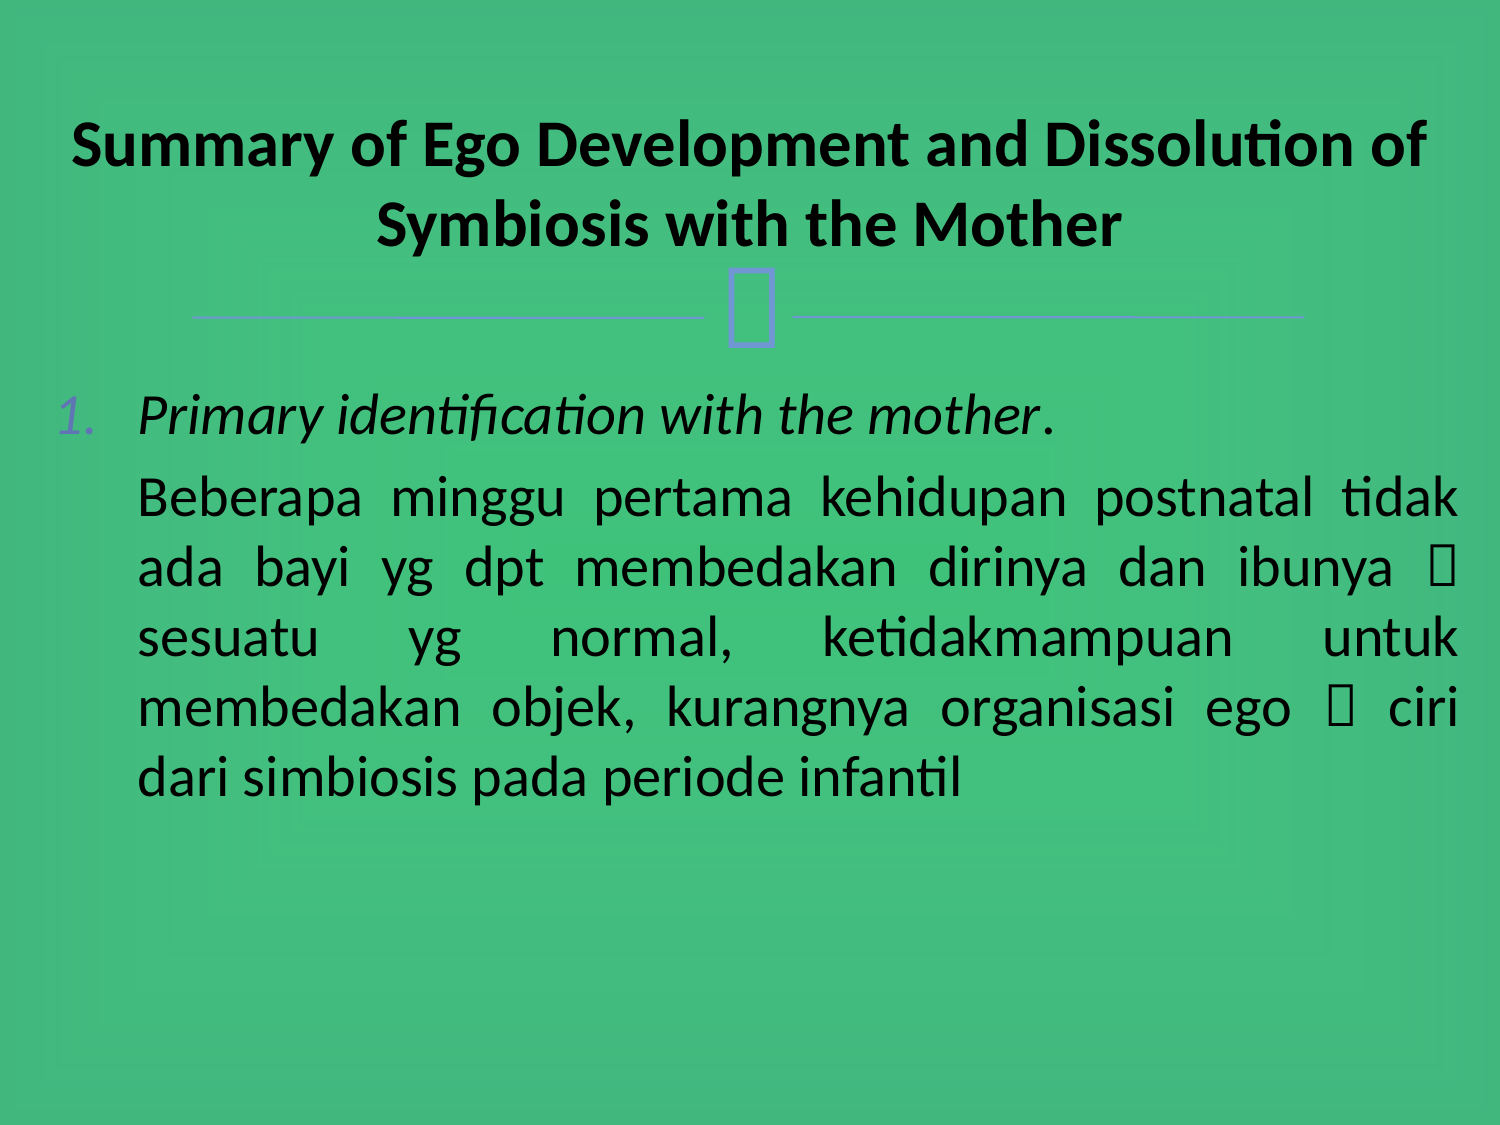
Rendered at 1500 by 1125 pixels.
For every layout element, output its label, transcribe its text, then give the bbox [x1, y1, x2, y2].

title Summary of Ego Development and Dissolution of Symbiosis with the Mother [0, 109, 1500, 250]
list Primary identification with the mother. Beberapa minggu pertama kehidupan postnatal tidak ada bayi yg dpt membedakan dirinya dan ibunya  sesuatu yg normal, ketidakmampuan untuk membedakan objek, kurangnya organisasi ego  ciri dari simbiosis pada periode infantil [24, 368, 1475, 1005]
